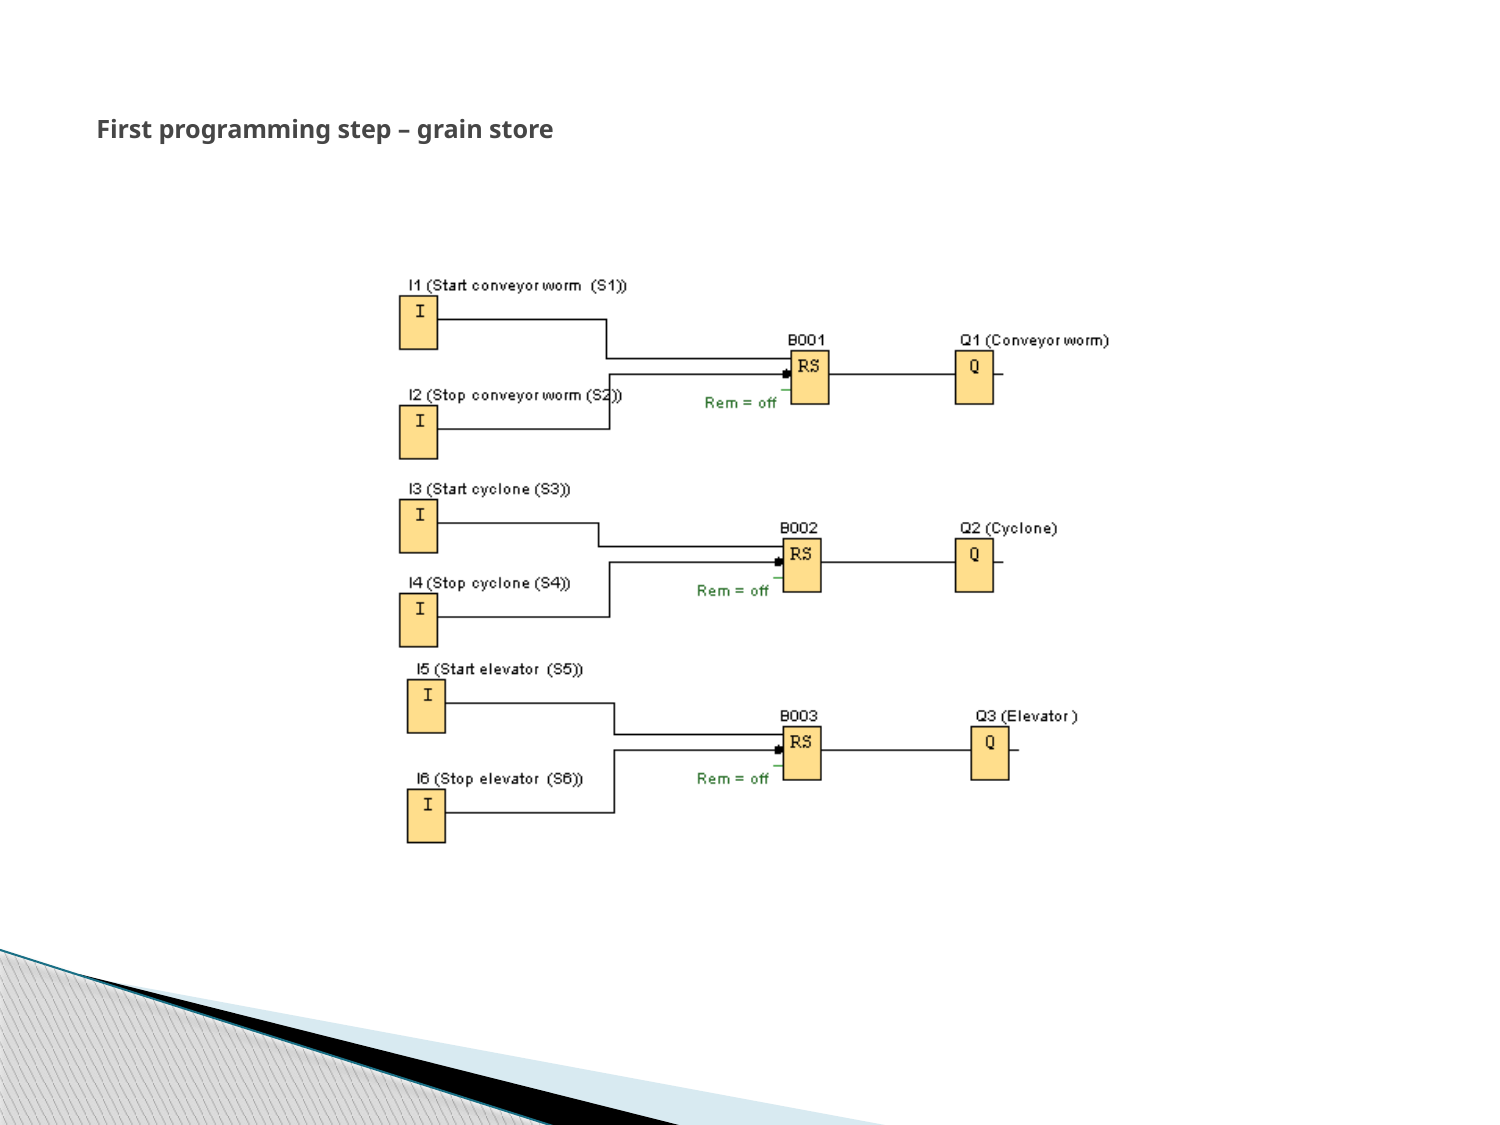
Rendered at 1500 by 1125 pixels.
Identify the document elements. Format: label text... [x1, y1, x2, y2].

title First programming step – grain store [75, 45, 1425, 233]
picture [368, 261, 1132, 864]
